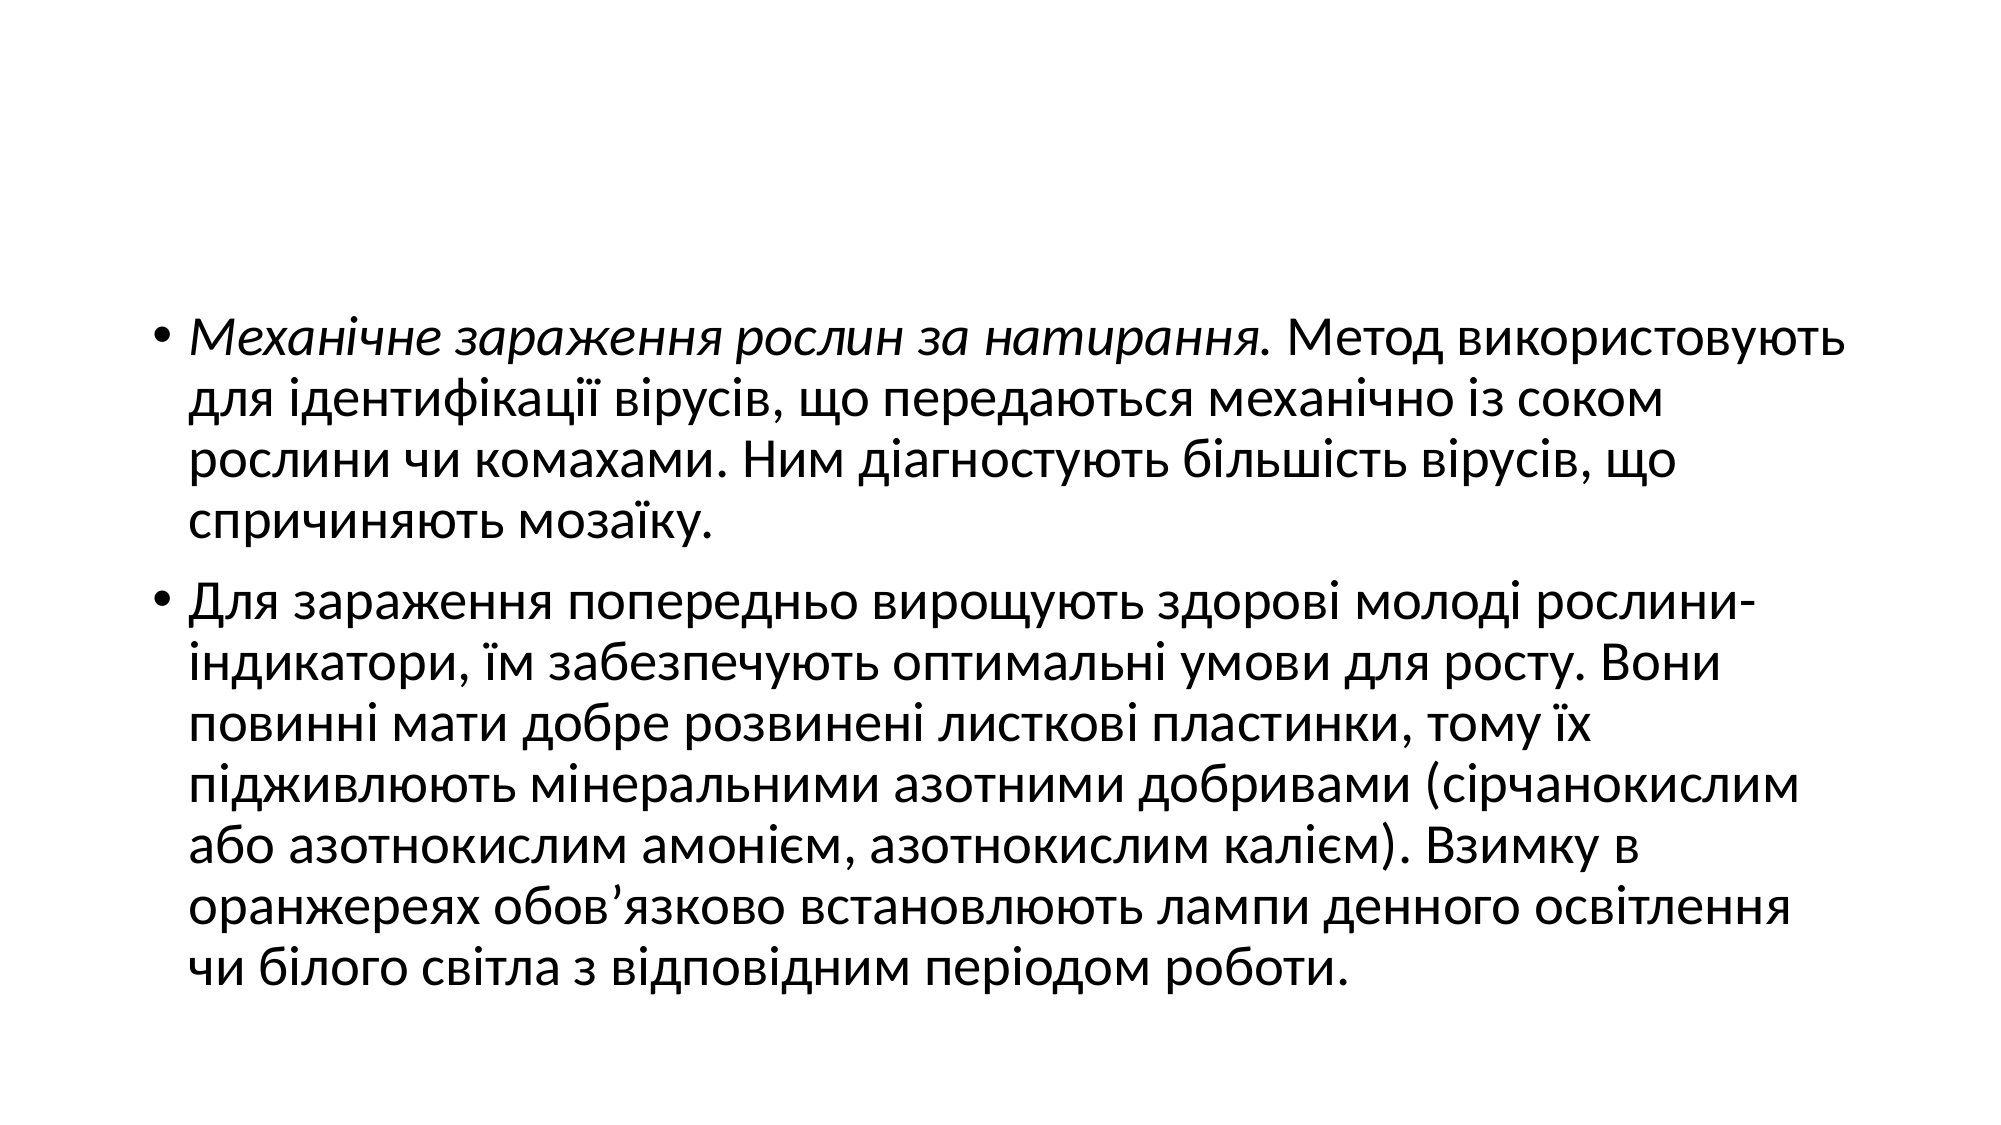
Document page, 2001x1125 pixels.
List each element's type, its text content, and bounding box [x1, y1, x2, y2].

list Механічне зараження рослин за натирання. Метод використовують для ідентифікації вірусів, що передаються механічно із соком рослини чи комахами. Ним діагностують більшість вірусів, що спричиняють мозаїку. Для зараження попередньо вирощують здорові молоді рослини-індикатори, їм забезпечують оптимальні умови для росту. Вони повинні мати добре розвинені листкові пластинки, тому їх підживлюють мінеральними азотними добривами (сірчанокислим або азотнокислим амонієм, азотнокислим калієм). Взимку в оранжереях обов’язково встановлюють лампи денного освітлення чи білого світла з відповідним періодом роботи. [137, 299, 1863, 1014]
